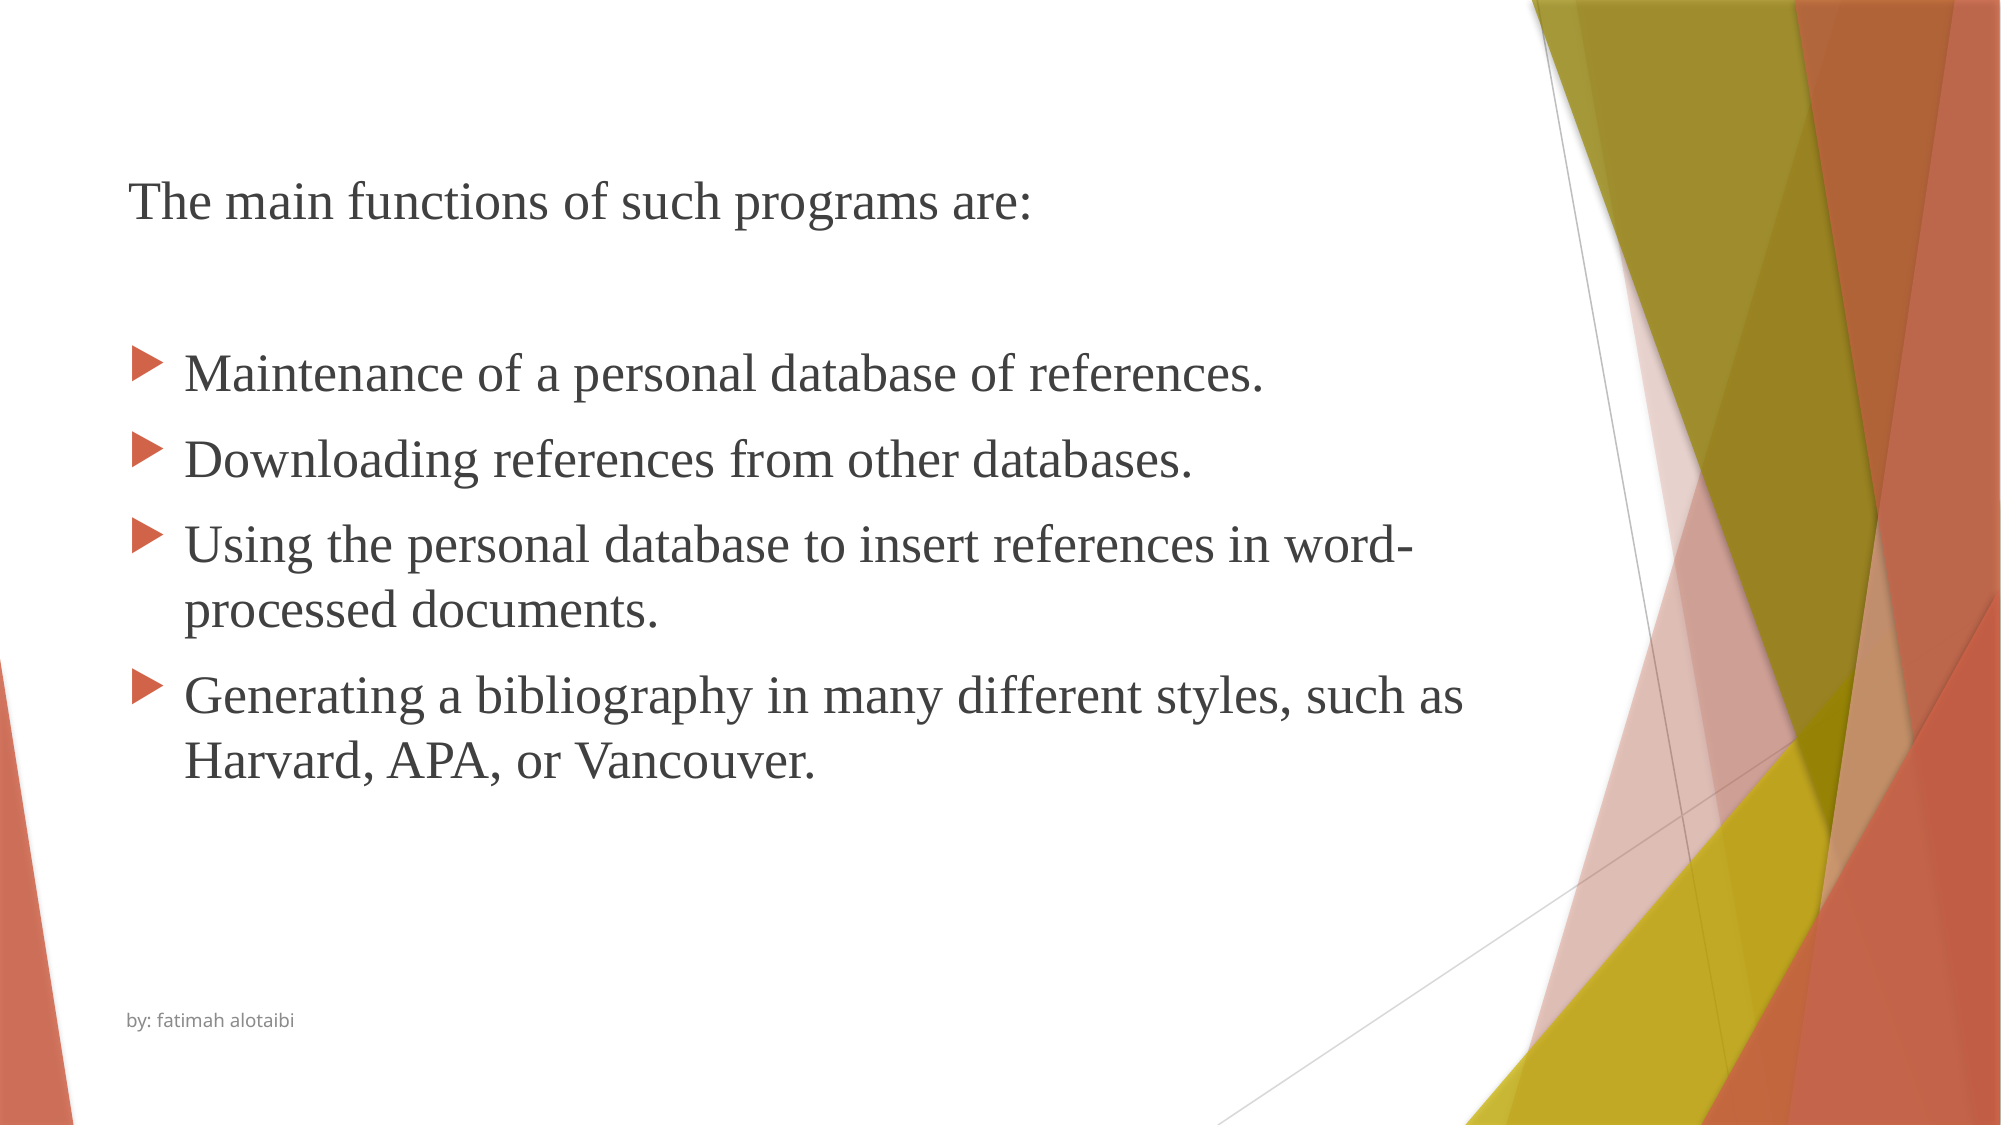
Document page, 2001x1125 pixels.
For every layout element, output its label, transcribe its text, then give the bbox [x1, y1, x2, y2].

list The main functions of such programs are: Maintenance of a personal database of references. Downloading references from other databases. Using the personal database to insert references in word-processed documents. Generating a bibliography in many different styles, such as Harvard, APA, or Vancouver. [113, 157, 1524, 890]
footer by: fatimah alotaibi [111, 991, 1145, 1051]
